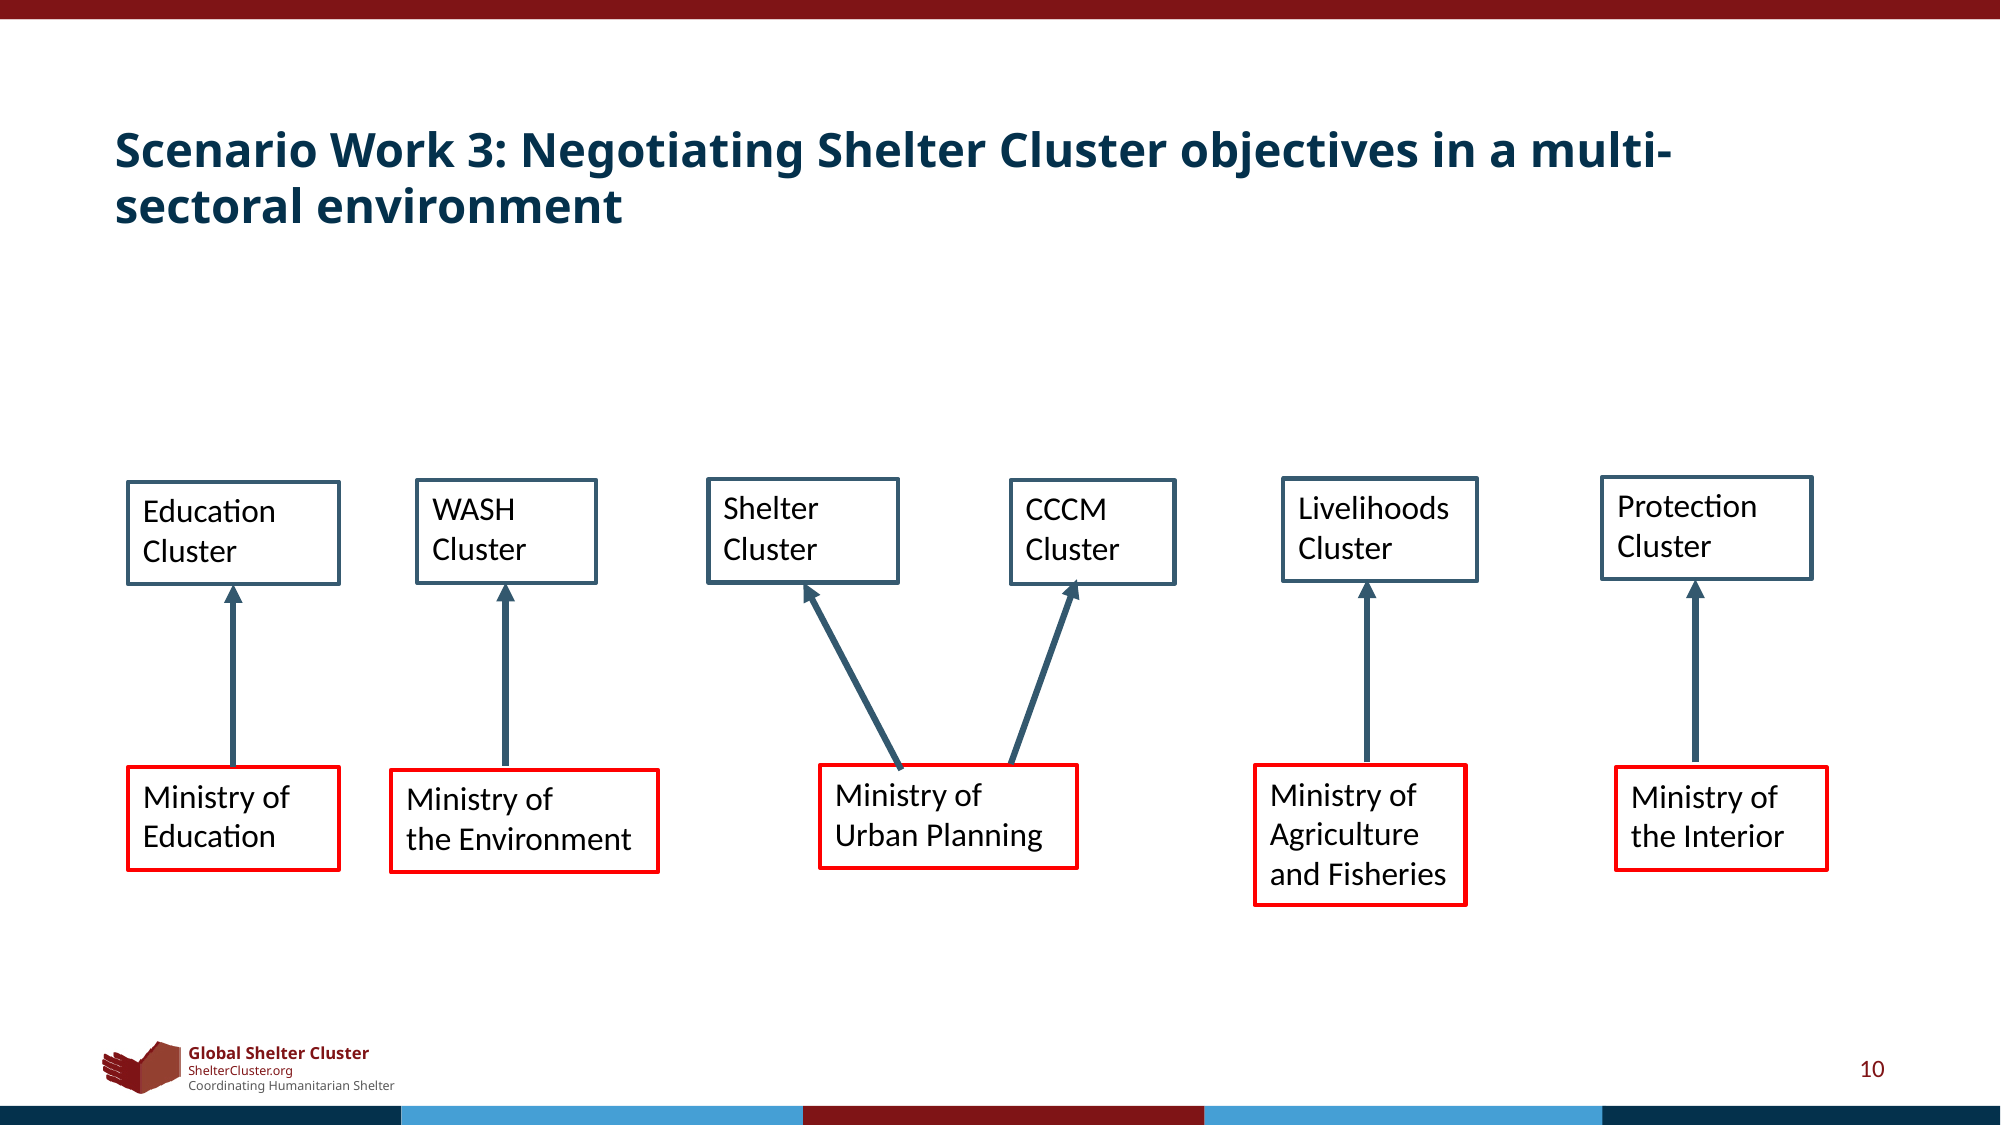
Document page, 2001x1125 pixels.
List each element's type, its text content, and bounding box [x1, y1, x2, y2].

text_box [1010, 579, 1078, 765]
text_box Ministry of the Interior [1615, 767, 1827, 870]
text_box Protection Cluster [1602, 476, 1812, 580]
text_box Shelter Cluster [708, 479, 899, 583]
picture [102, 1041, 181, 1094]
title Scenario Work 3: Negotiating Shelter Cluster objectives in a multi-sectoral environment [99, 111, 1863, 299]
text_box Education Cluster [127, 481, 339, 585]
text_box Ministry of Education [127, 767, 339, 870]
text_box CCCM Cluster [1010, 479, 1175, 584]
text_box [803, 582, 902, 771]
text_box [463, 0, 2000, 75]
text_box Ministry of Urban Planning [819, 765, 1077, 868]
text_box WASH Cluster [417, 479, 597, 583]
text_box Ministry of the Environment [391, 769, 658, 873]
slide_number 10 [1433, 1037, 1900, 1098]
text_box Ministry of Agriculture and Fisheries [1254, 765, 1466, 906]
text_box Livelihoods Cluster [1283, 478, 1478, 581]
